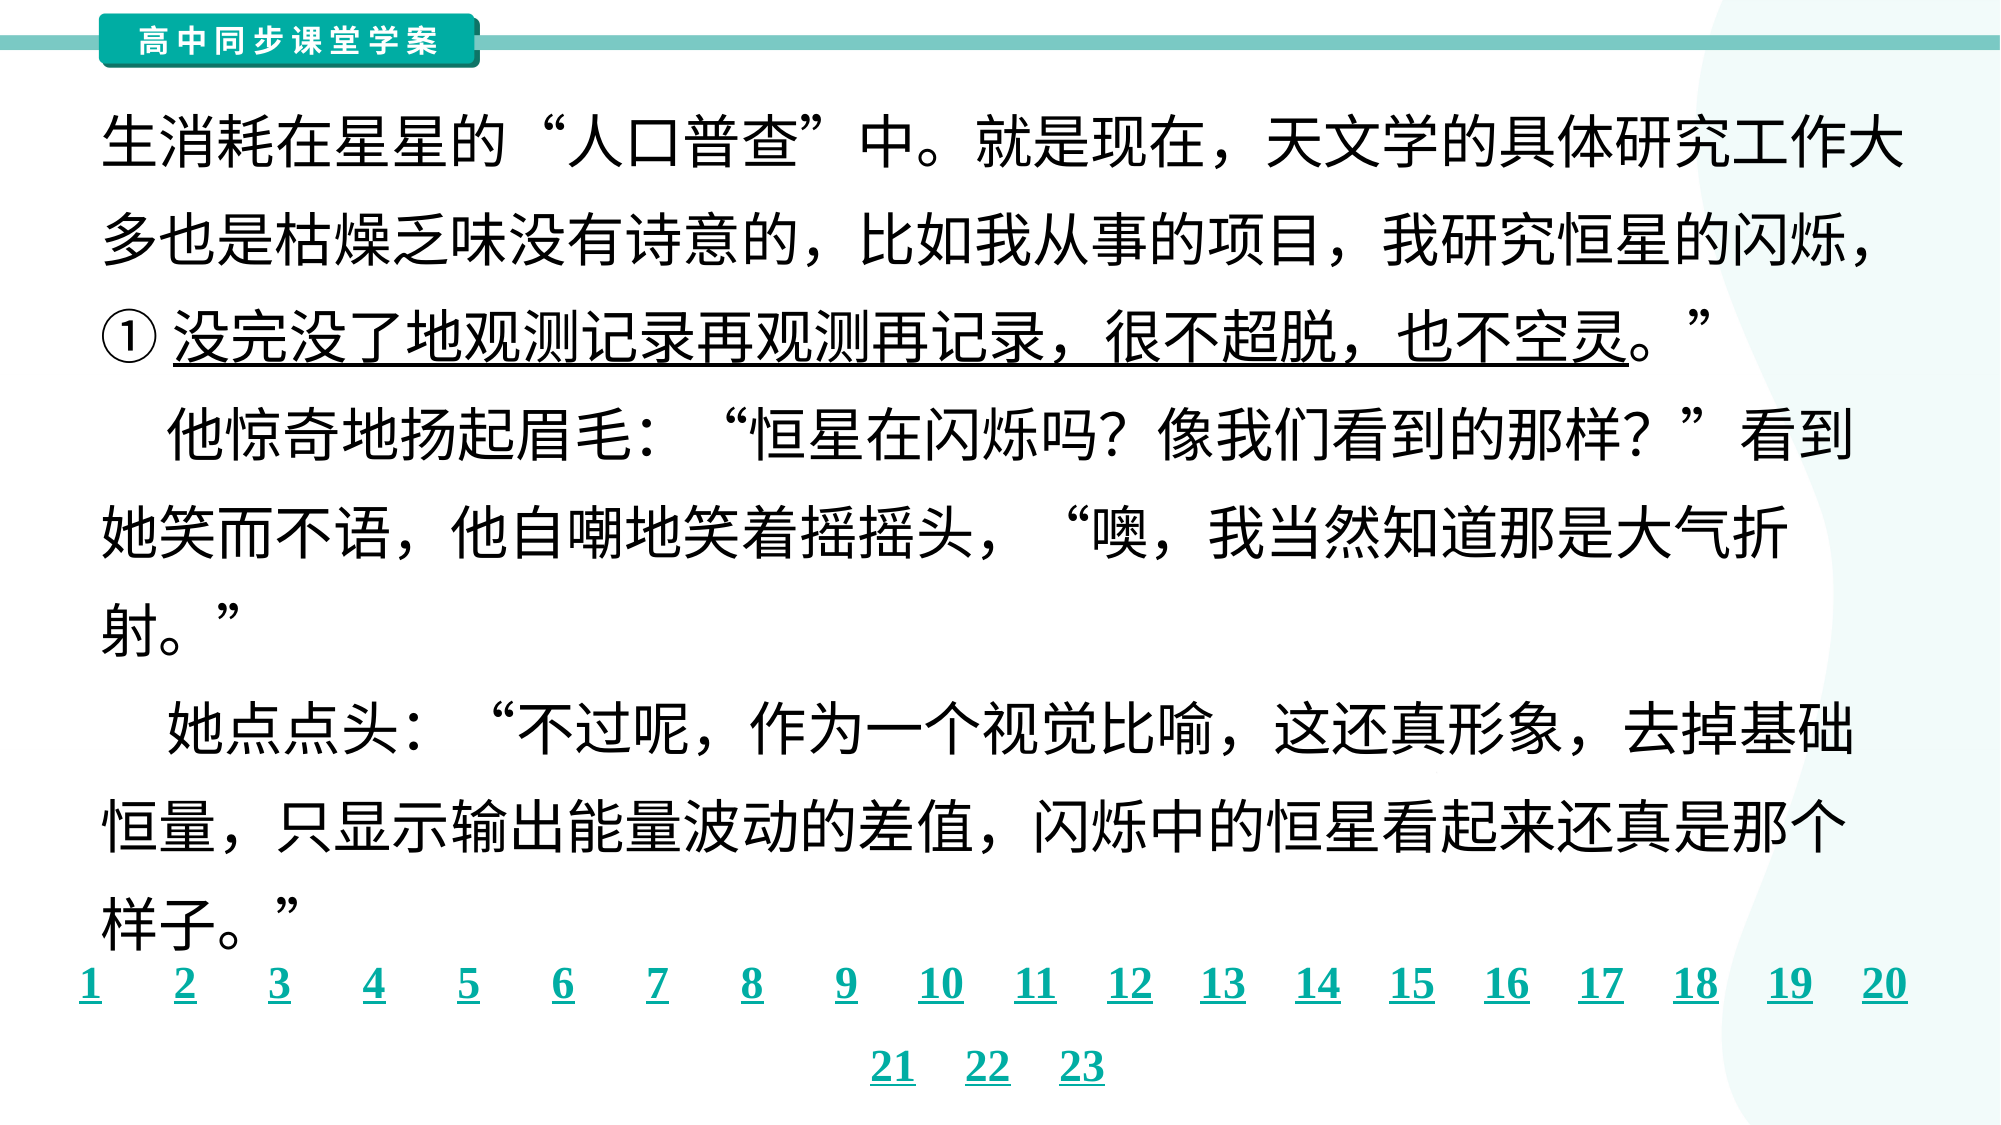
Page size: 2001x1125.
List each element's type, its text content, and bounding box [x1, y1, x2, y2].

picture [0, 0, 2000, 1125]
text_box 生消耗在星星的“人口普查”中。就是现在，天文学的具体研究工作大 多也是枯燥乏味没有诗意的，比如我从事的项目，我研究恒星的闪烁， ①没完没了地观测记录再观测再记录，很不超脱，也不空灵。” 他惊奇地扬起眉毛：“恒星在闪烁吗？像我们看到的那样？”看到 她笑而不语，他自嘲地笑着摇摇头，“噢，我当然知道那是大气折 射。” 她点点头：“不过呢，作为一个视觉比喻，这还真形象，去掉基础 恒量，只显示输出能量波动的差值，闪烁中的恒星看起来还真是那个 样子。” [100, 76, 1899, 958]
